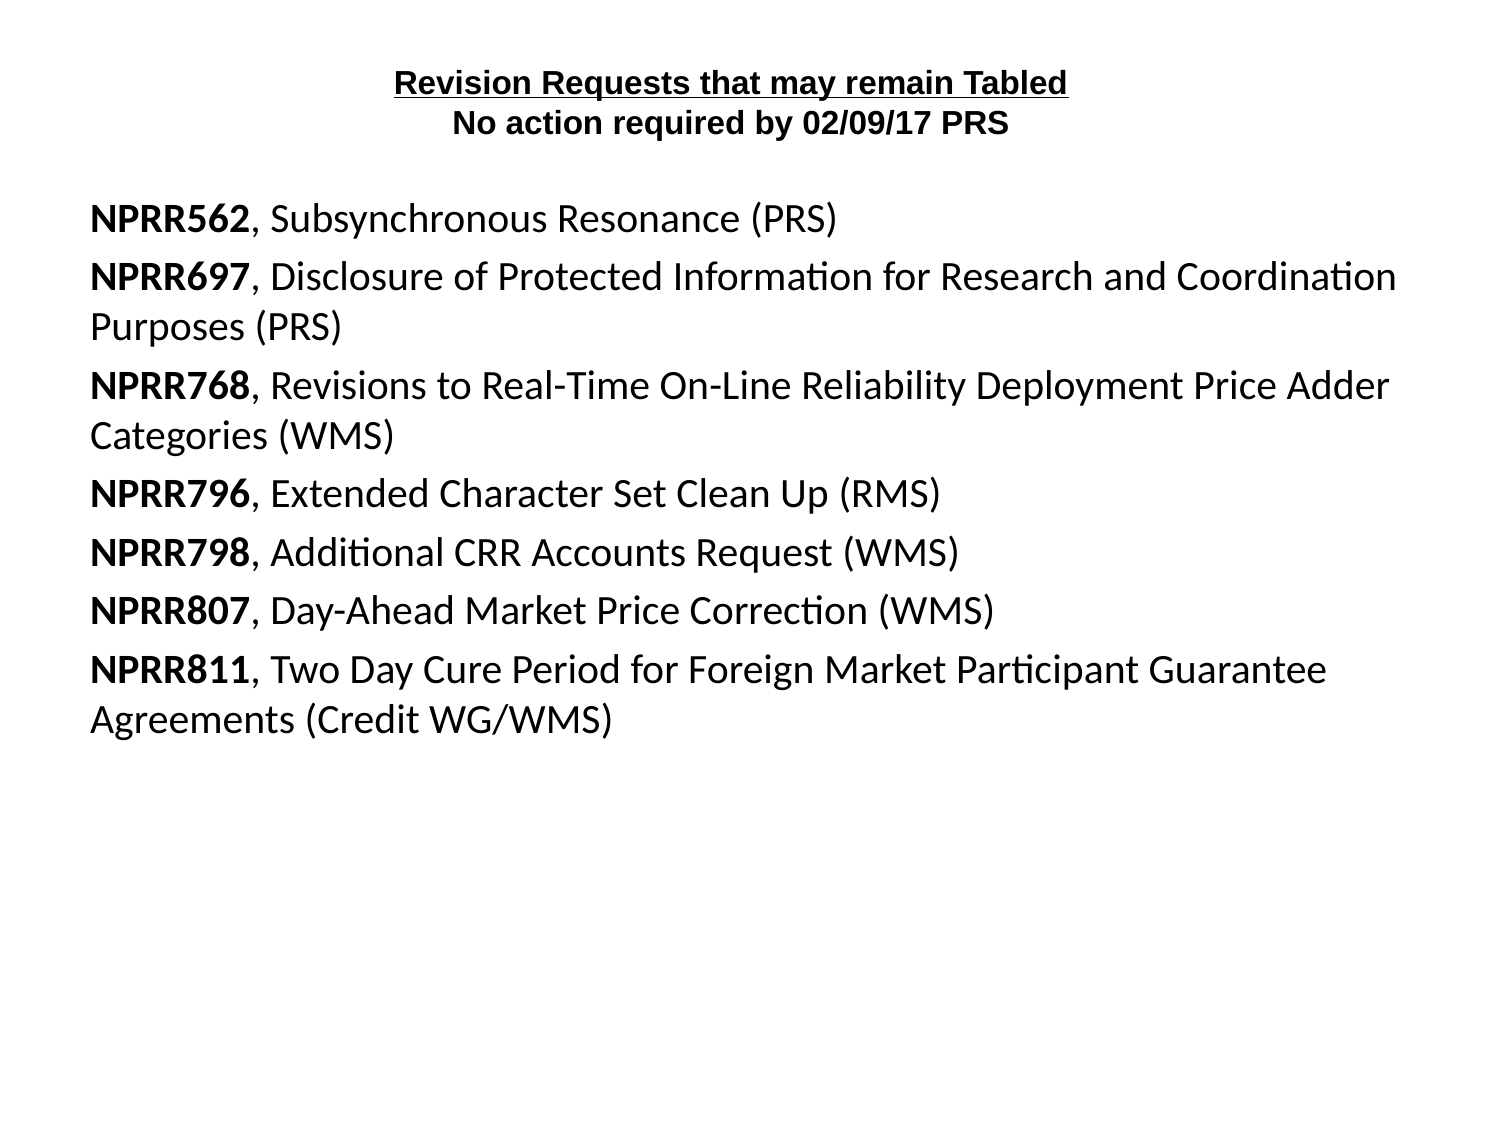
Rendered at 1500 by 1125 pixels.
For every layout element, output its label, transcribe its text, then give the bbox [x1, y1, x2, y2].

title Revision Requests that may remain Tabled No action required by 02/09/17 PRS [75, 62, 1388, 149]
subtitle NPRR562, Subsynchronous Resonance (PRS) NPRR697, Disclosure of Protected Information for Research and Coordination Purposes (PRS) NPRR768, Revisions to Real-Time On-Line Reliability Deployment Price Adder Categories (WMS) NPRR796, Extended Character Set Clean Up (RMS) NPRR798, Additional CRR Accounts Request (WMS) NPRR807, Day-Ahead Market Price Correction (WMS) NPRR811, Two Day Cure Period for Foreign Market Participant Guarantee Agreements (Credit WG/WMS) [75, 149, 1438, 1063]
